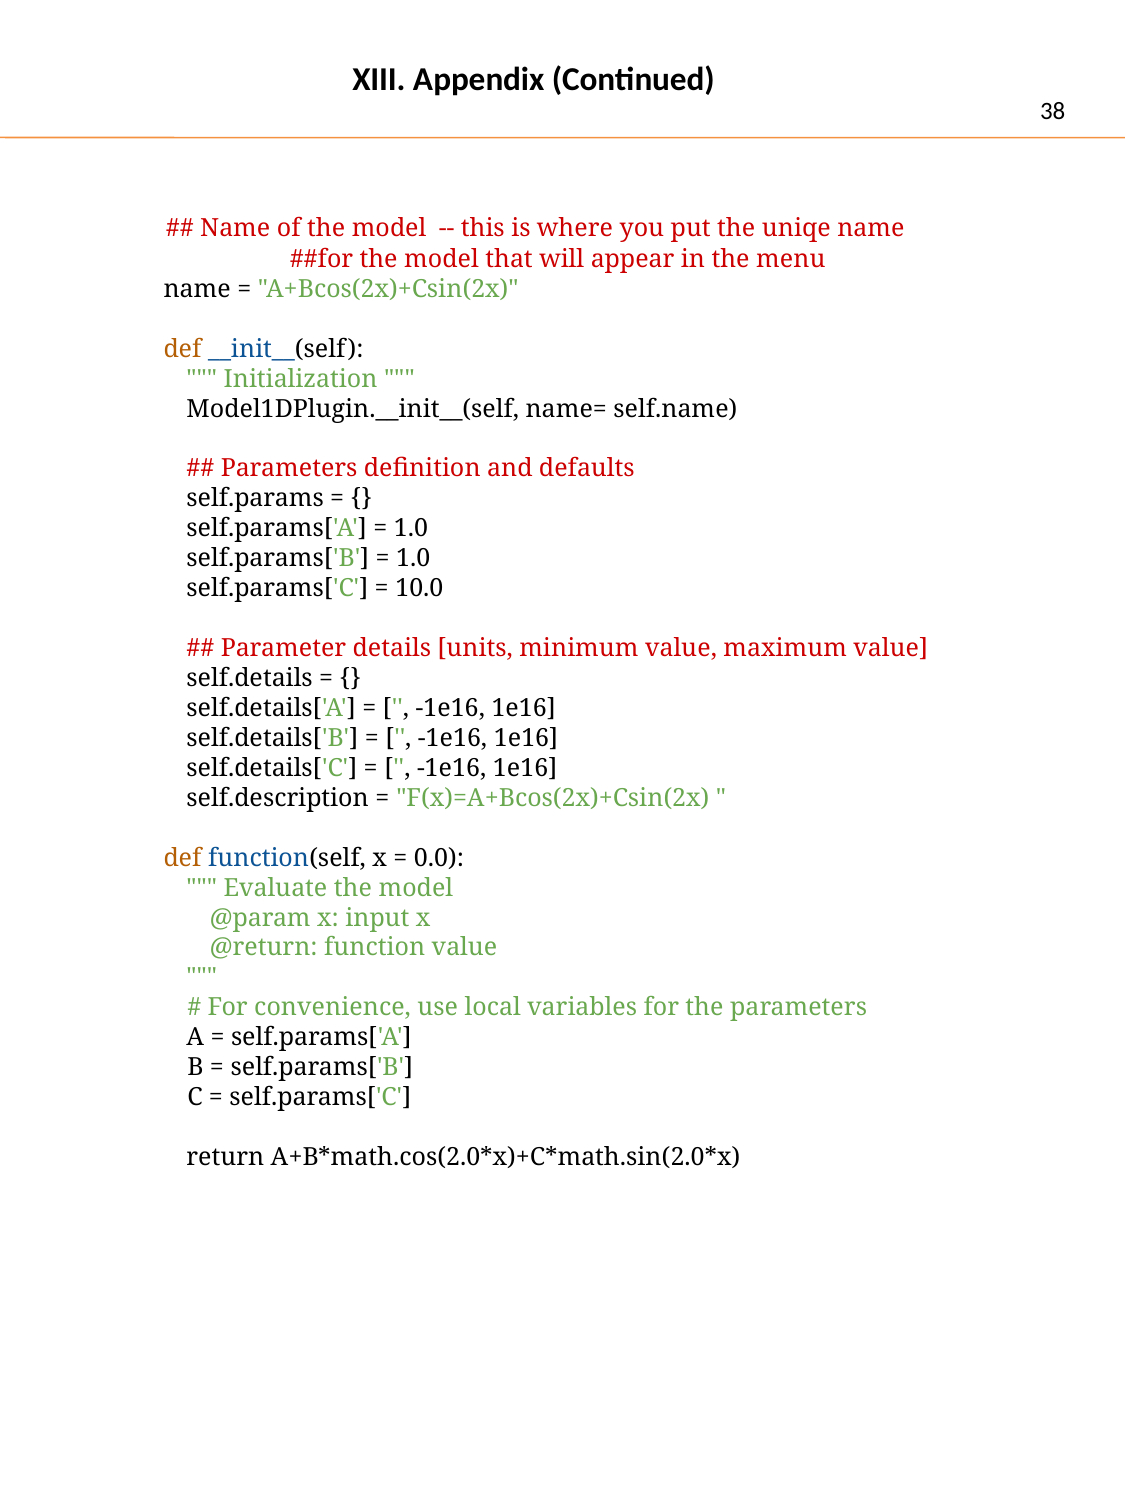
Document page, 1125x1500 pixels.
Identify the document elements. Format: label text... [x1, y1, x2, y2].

text_box 38 [1025, 87, 1081, 133]
text_box ## Name of the model -- this is where you put the uniqe name ##for the model that will appear in the menu name = "A+Bcos(2x)+Csin(2x)" def __init__(self): """ Initialization """ Model1DPlugin.__init__(self, name= self.name) ## Parameters definition and defaults self.params = {} self.params['A'] = 1.0 self.params['B'] = 1.0 self.params['C'] = 10.0 ## Parameter details [units, minimum value, maximum value] self.details = {} self.details['A'] = ['', -1e16, 1e16] self.details['B'] = ['', -1e16, 1e16] self.details['C'] = ['', -1e16, 1e16] self.description = "F(x)=A+Bcos(2x)+Csin(2x) " def function(self, x = 0.0): """ Evaluate the model @param x: input x @return: function value """ # For convenience, use local variables for the parameters A = self.params['A'] B = self.params['B'] C = self.params['C'] return A+B*math.cos(2.0*x)+C*math.sin(2.0*x) [125, 199, 1007, 1208]
text_box XIII. Appendix (Continued) [337, 49, 763, 105]
